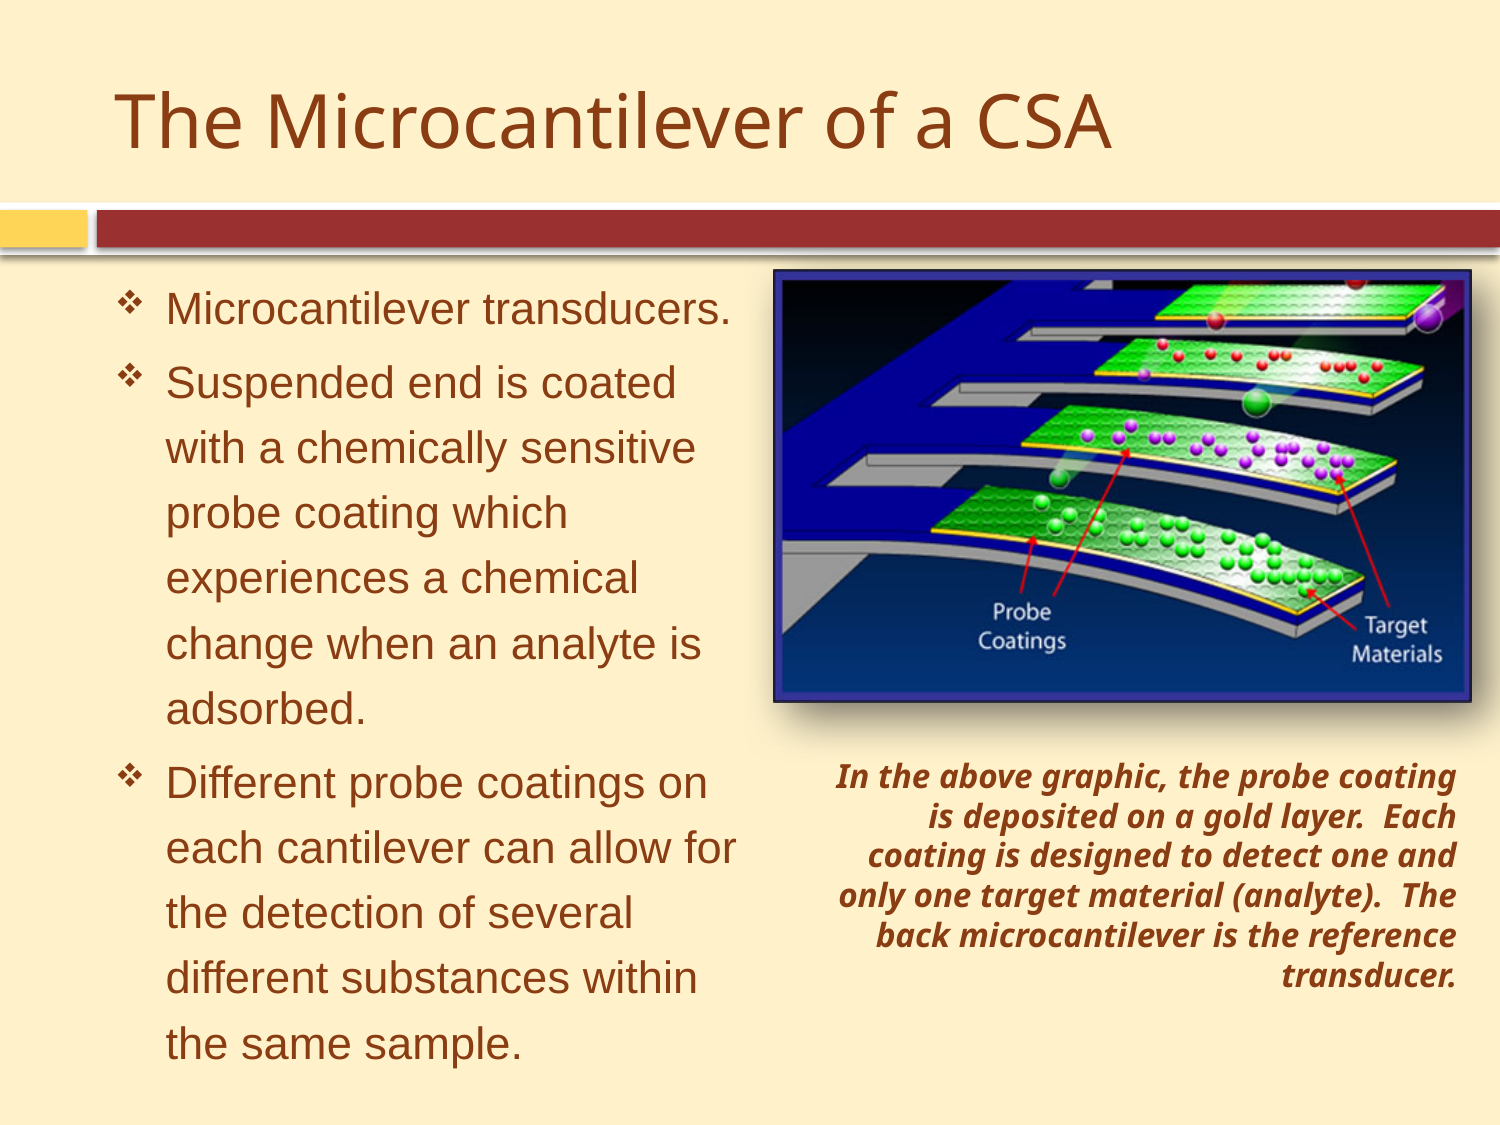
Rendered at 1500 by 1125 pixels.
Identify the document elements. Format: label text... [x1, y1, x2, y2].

title The Microcantilever of a CSA [99, 37, 1438, 200]
text_box In the above graphic, the probe coating is deposited on a gold layer. Each coating is designed to detect one and only one target material (analyte). The back microcantilever is the reference transducer. [819, 747, 1473, 1002]
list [773, 269, 1472, 703]
list Microcantilever transducers. Suspended end is coated with a chemically sensitive probe coating which experiences a chemical change when an analyte is adsorbed. Different probe coatings on each cantilever can allow for the detection of several different substances within the same sample. [99, 260, 763, 1095]
